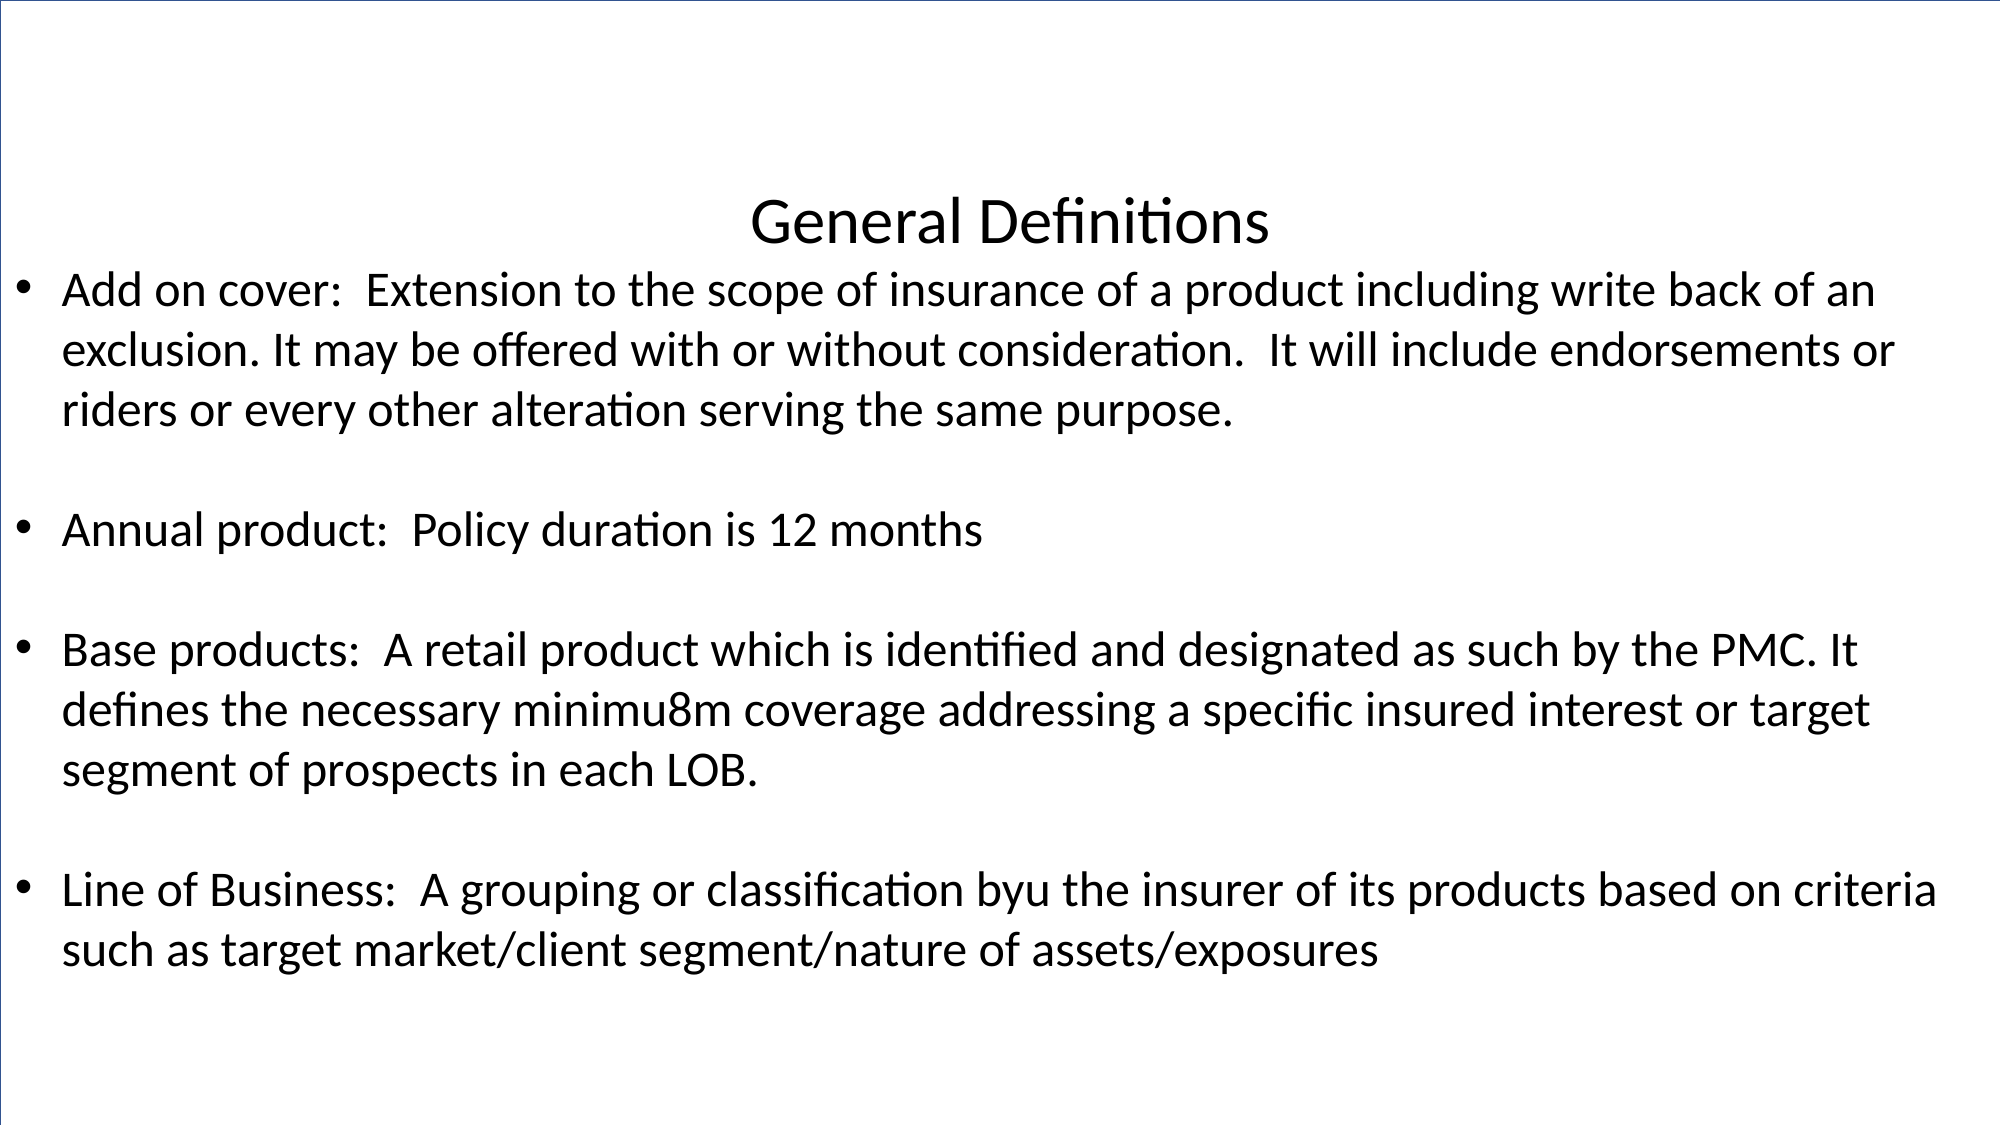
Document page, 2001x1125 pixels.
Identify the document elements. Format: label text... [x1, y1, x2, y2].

text_box General Definitions Add on cover: Extension to the scope of insurance of a product including write back of an exclusion. It may be offered with or without consideration. It will include endorsements or riders or every other alteration serving the same purpose. Annual product: Policy duration is 12 months Base products: A retail product which is identified and designated as such by the PMC. It defines the necessary minimu8m coverage addressing a specific insured interest or target segment of prospects in each LOB. Line of Business: A grouping or classification byu the insurer of its products based on criteria such as target market/client segment/nature of assets/exposures. [0, 0, 2000, 1125]
